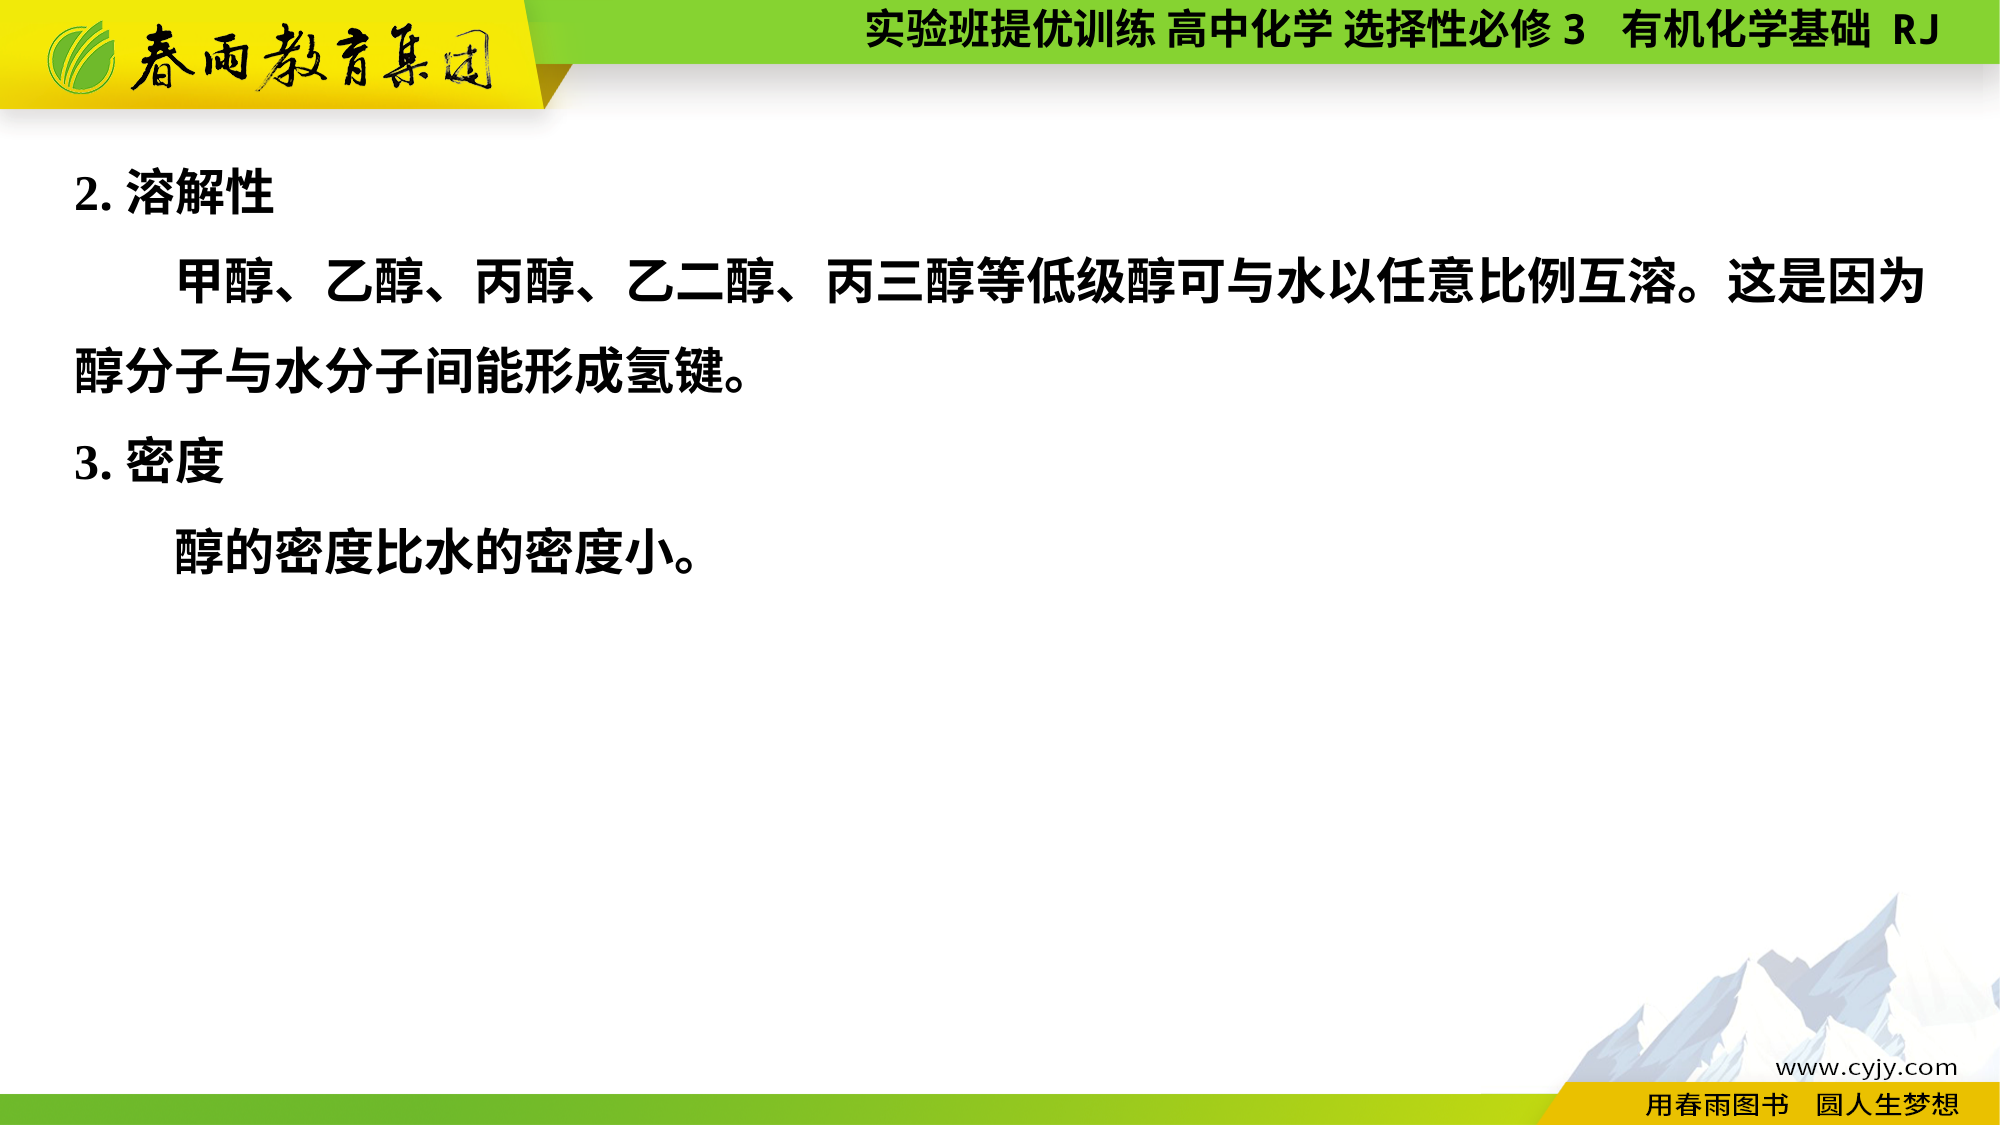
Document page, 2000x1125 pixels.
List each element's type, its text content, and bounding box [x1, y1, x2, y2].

list 2.溶解性 甲醇、乙醇、丙醇、乙二醇、丙三醇等低级醇可与水以任意比例互溶。这是因为醇分子与水分子间能形成氢键。 3.密度 醇的密度比水的密度小。 [59, 122, 1944, 581]
picture [0, 0, 2000, 1125]
